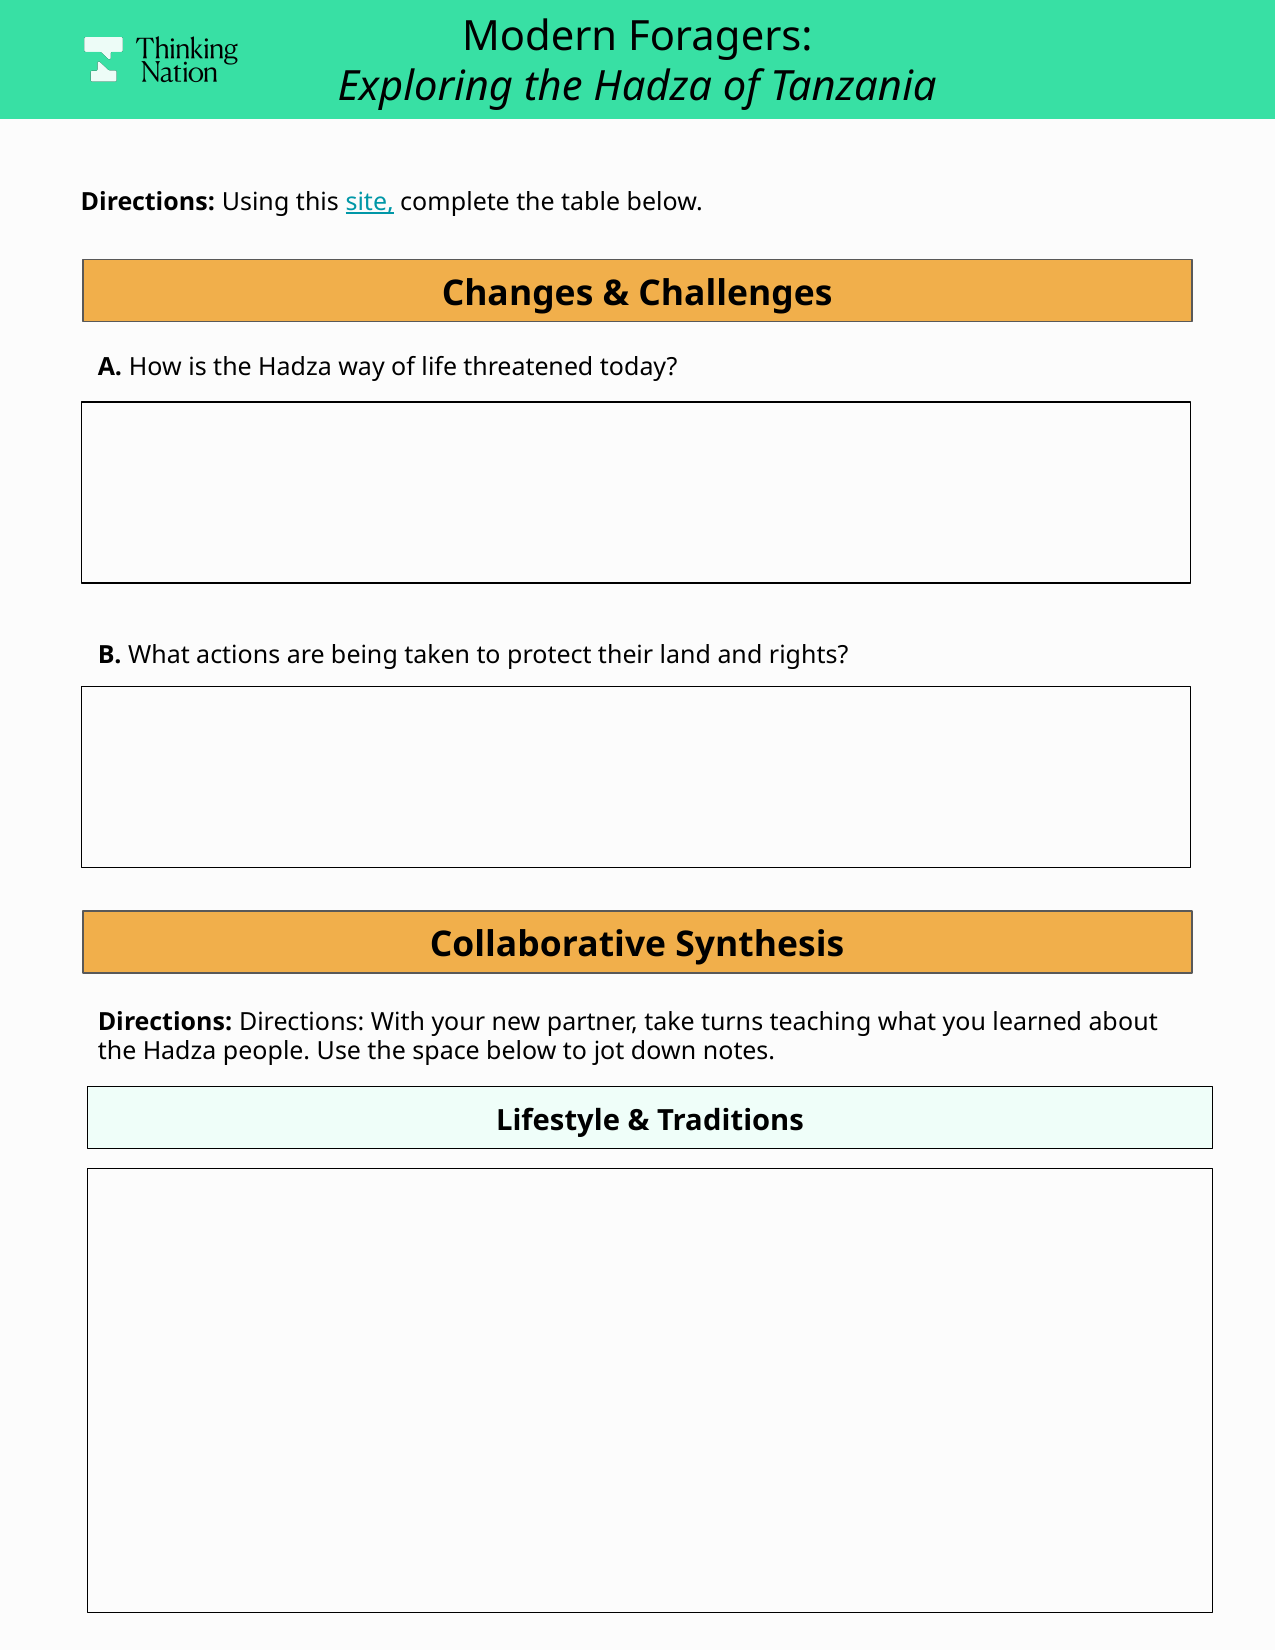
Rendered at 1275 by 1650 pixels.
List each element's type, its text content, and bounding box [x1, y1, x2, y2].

text_box B. What actions are being taken to protect their land and rights? [82, 623, 1192, 670]
text_box Directions: Directions: With your new partner, take turns teaching what you learned about the Hadza people. Use the space below to jot down notes. [82, 990, 1192, 1079]
text_box Modern Foragers: Exploring the Hadza of Tanzania [0, 0, 1275, 119]
text_box [81, 401, 1191, 584]
text_box [81, 686, 1191, 868]
text_box Collaborative Synthesis [82, 910, 1192, 973]
text_box Directions: Using this site, complete the table below. [65, 170, 1191, 259]
text_box Changes & Challenges [82, 259, 1192, 322]
picture [67, 22, 243, 96]
text_box A. How is the Hadza way of life threatened today? [82, 335, 1192, 382]
text_box [87, 1168, 1213, 1613]
text_box Lifestyle & Traditions [87, 1086, 1213, 1149]
